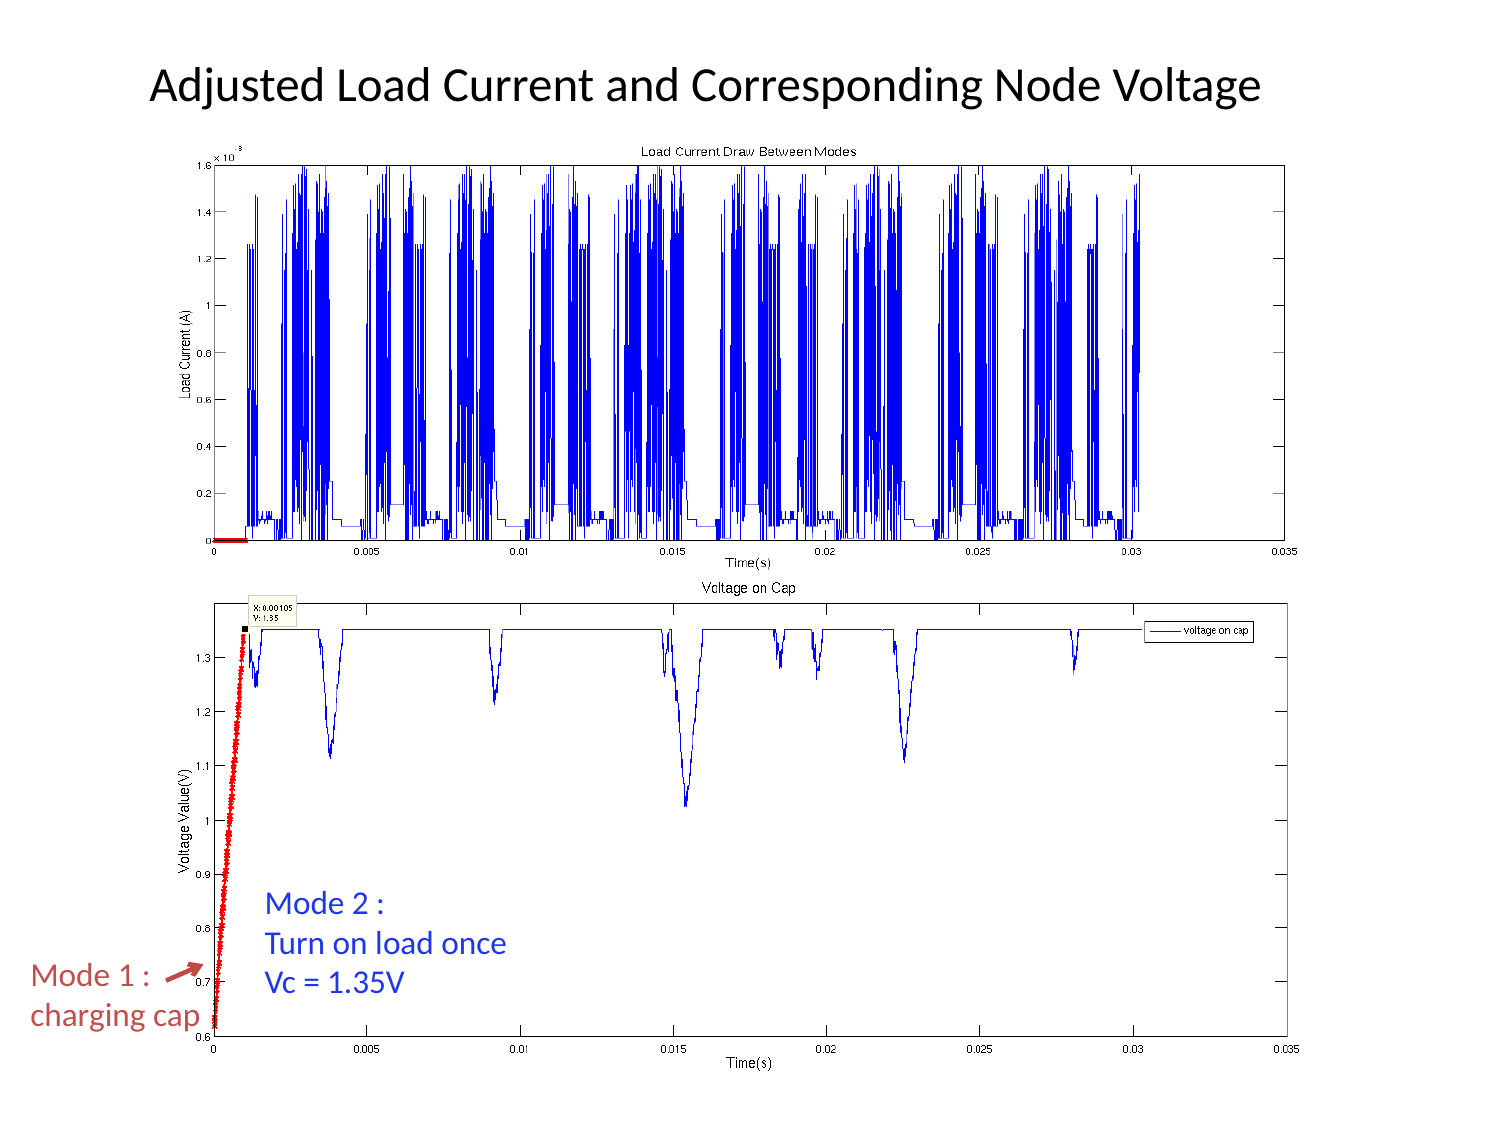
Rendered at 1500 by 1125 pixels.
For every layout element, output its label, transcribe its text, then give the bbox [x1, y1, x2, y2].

picture [145, 575, 1311, 1077]
text_box Mode 1 : charging cap [15, 945, 140, 1041]
picture [148, 138, 1301, 572]
title Adjusted Load Current and Corresponding Node Voltage [75, 25, 1338, 140]
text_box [165, 963, 204, 981]
